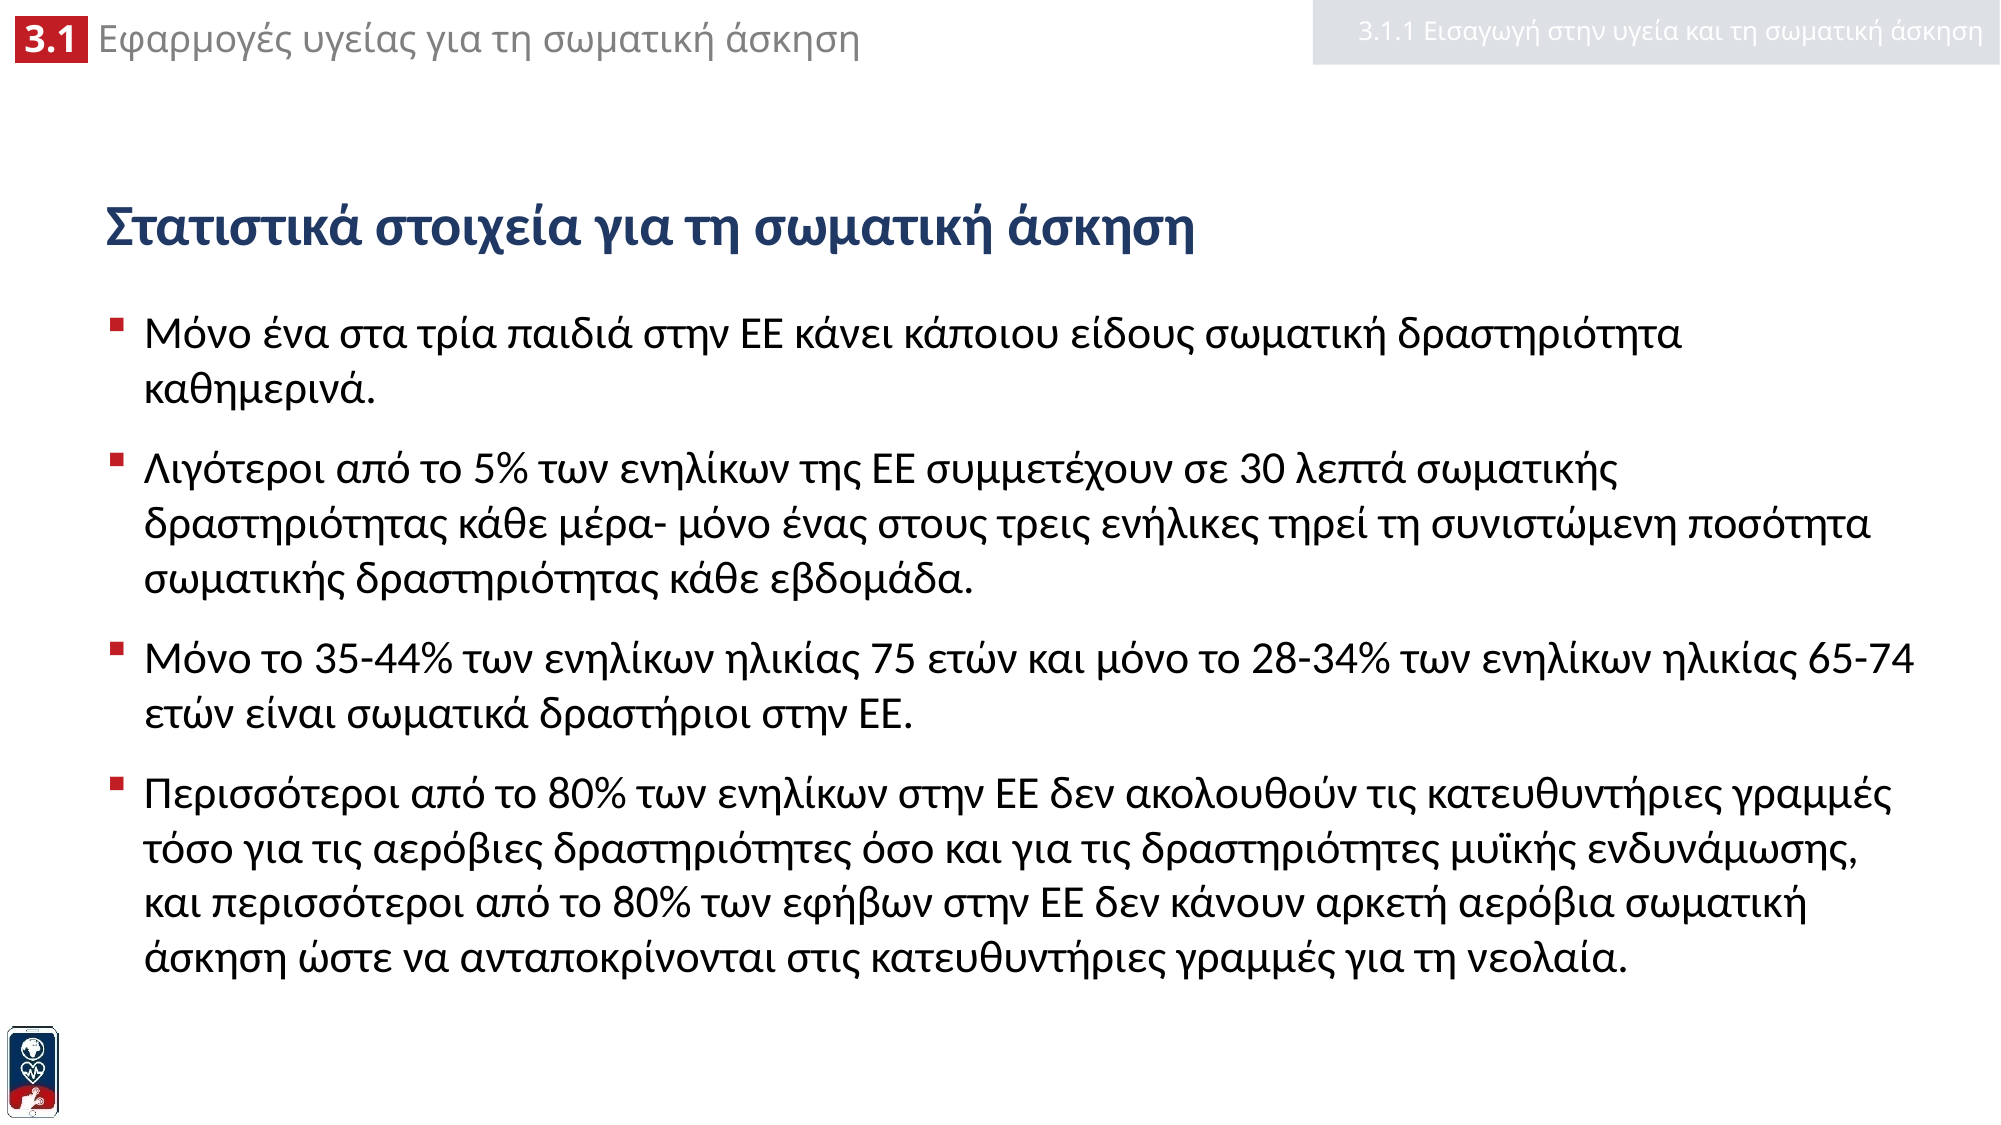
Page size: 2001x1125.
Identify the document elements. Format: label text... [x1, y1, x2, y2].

picture [7, 1026, 59, 1118]
text_box 3.1.1 Εισαγωγή στην υγεία και τη σωματική άσκηση [1312, 0, 2000, 65]
list Μόνο ένα στα τρία παιδιά στην ΕΕ κάνει κάποιου είδους σωματική δραστηριότητα καθημερινά. Λιγότεροι από το 5% των ενηλίκων της ΕΕ συμμετέχουν σε 30 λεπτά σωματικής δραστηριότητας κάθε μέρα- μόνο ένας στους τρεις ενήλικες τηρεί τη συνιστώμενη ποσότητα σωματικής δραστηριότητας κάθε εβδομάδα. Μόνο το 35-44% των ενηλίκων ηλικίας 75 ετών και μόνο το 28-34% των ενηλίκων ηλικίας 65-74 ετών είναι σωματικά δραστήριοι στην ΕΕ. Περισσότεροι από το 80% των ενηλίκων στην ΕΕ δεν ακολουθούν τις κατευθυντήριες γραμμές τόσο για τις αερόβιες δραστηριότητες όσο και για τις δραστηριότητες μυϊκής ενδυνάμωσης, και περισσότεροι από το 80% των εφήβων στην ΕΕ δεν κάνουν αρκετή αερόβια σωματική άσκηση ώστε να ανταποκρίνονται στις κατευθυντήριες γραμμές για τη νεολαία. [91, 295, 1937, 1098]
title Στατιστικά στοιχεία για τη σωματική άσκηση [91, 177, 1961, 276]
